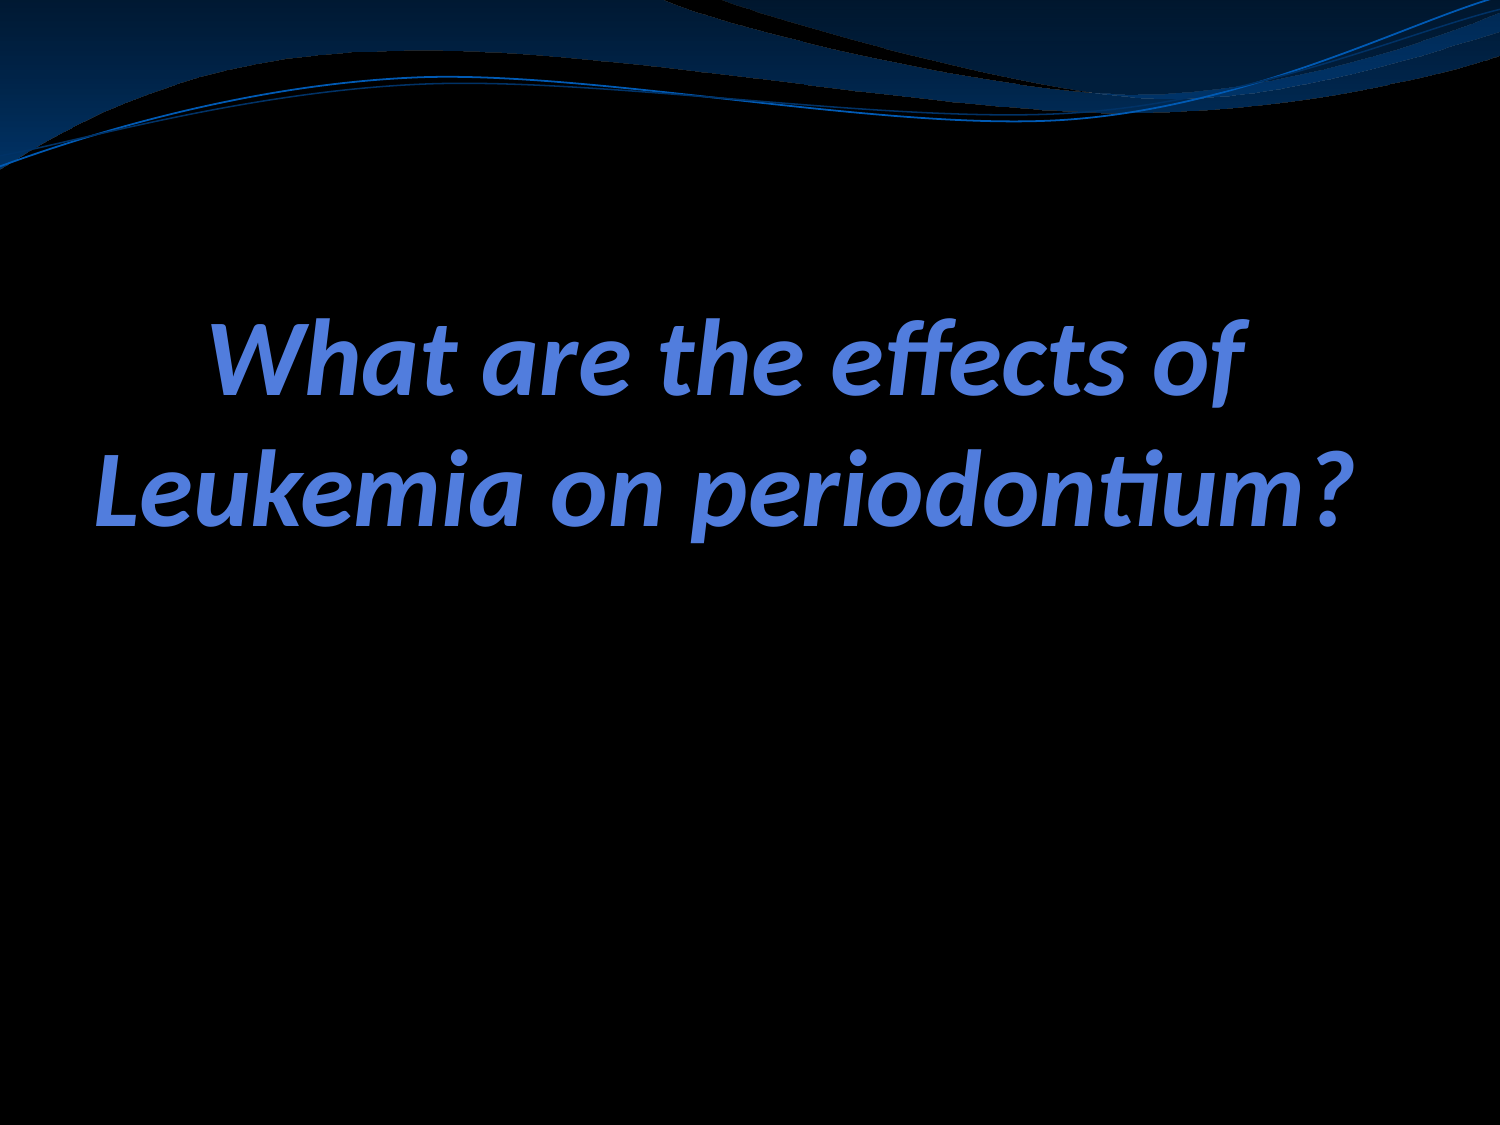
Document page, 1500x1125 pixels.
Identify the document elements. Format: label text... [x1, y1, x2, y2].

title What are the effects of Leukemia on periodontium? [87, 324, 1363, 549]
